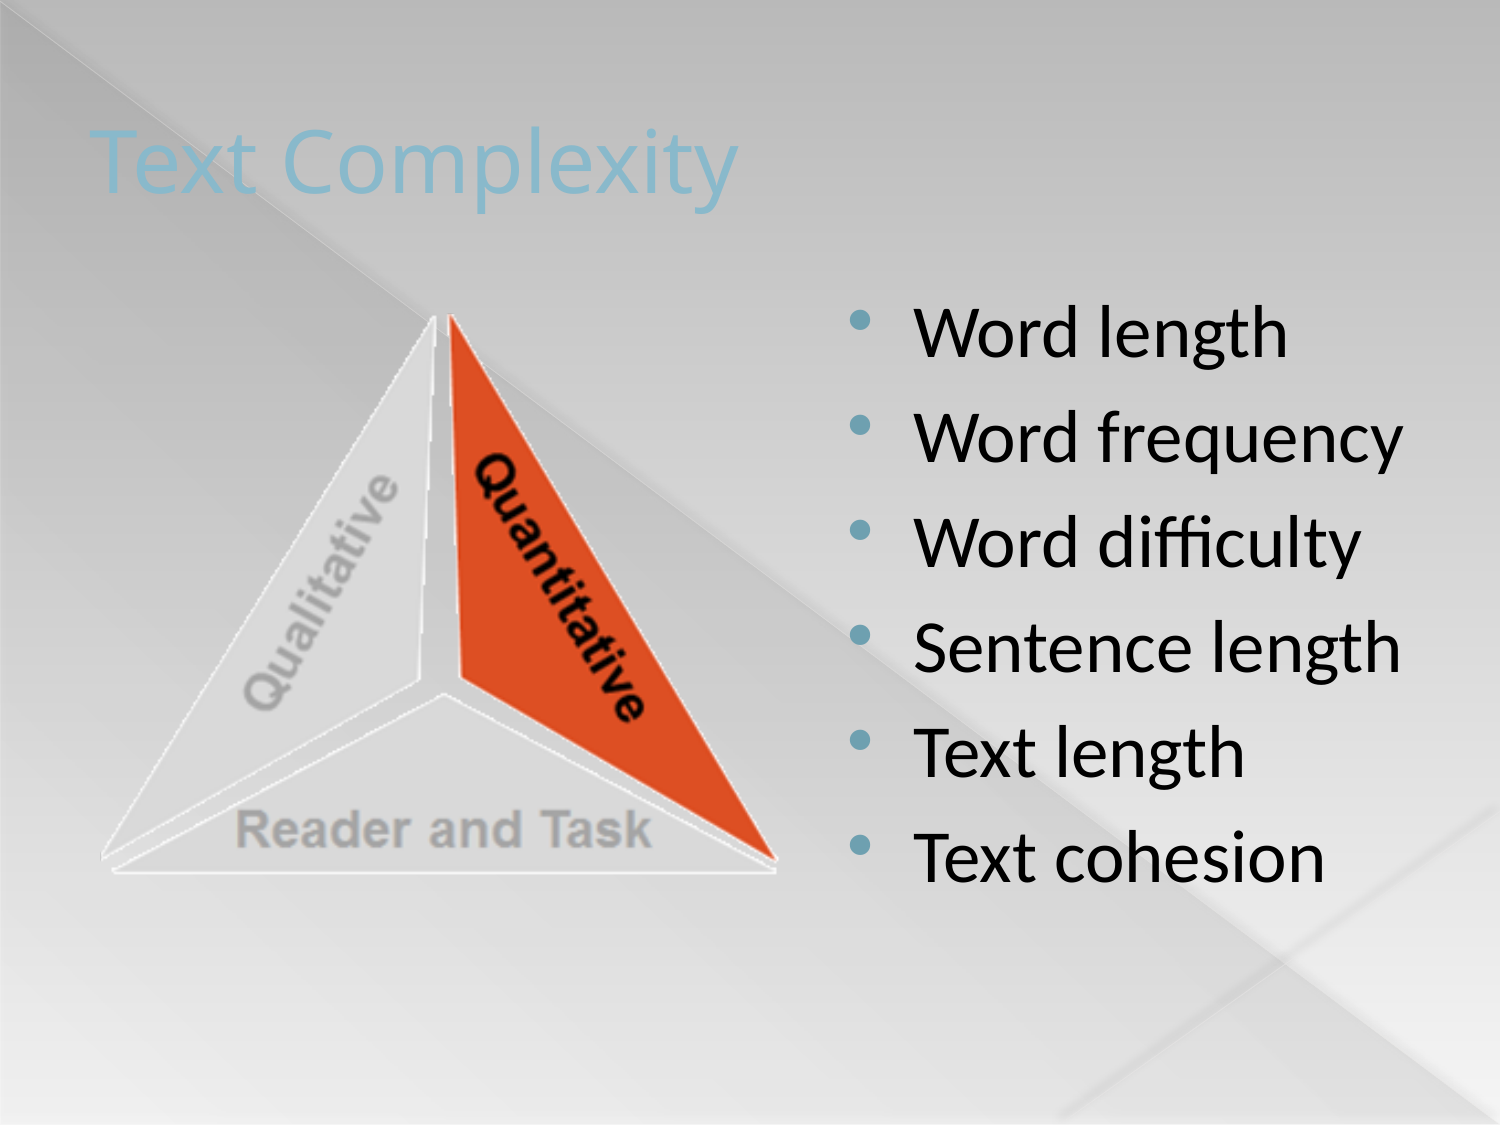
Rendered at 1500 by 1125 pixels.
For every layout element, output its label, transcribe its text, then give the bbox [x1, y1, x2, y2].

title Text Complexity [75, 43, 1425, 274]
list Word length Word frequency Word difficulty Sentence length Text length Text cohesion [825, 275, 1463, 1068]
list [99, 312, 789, 889]
